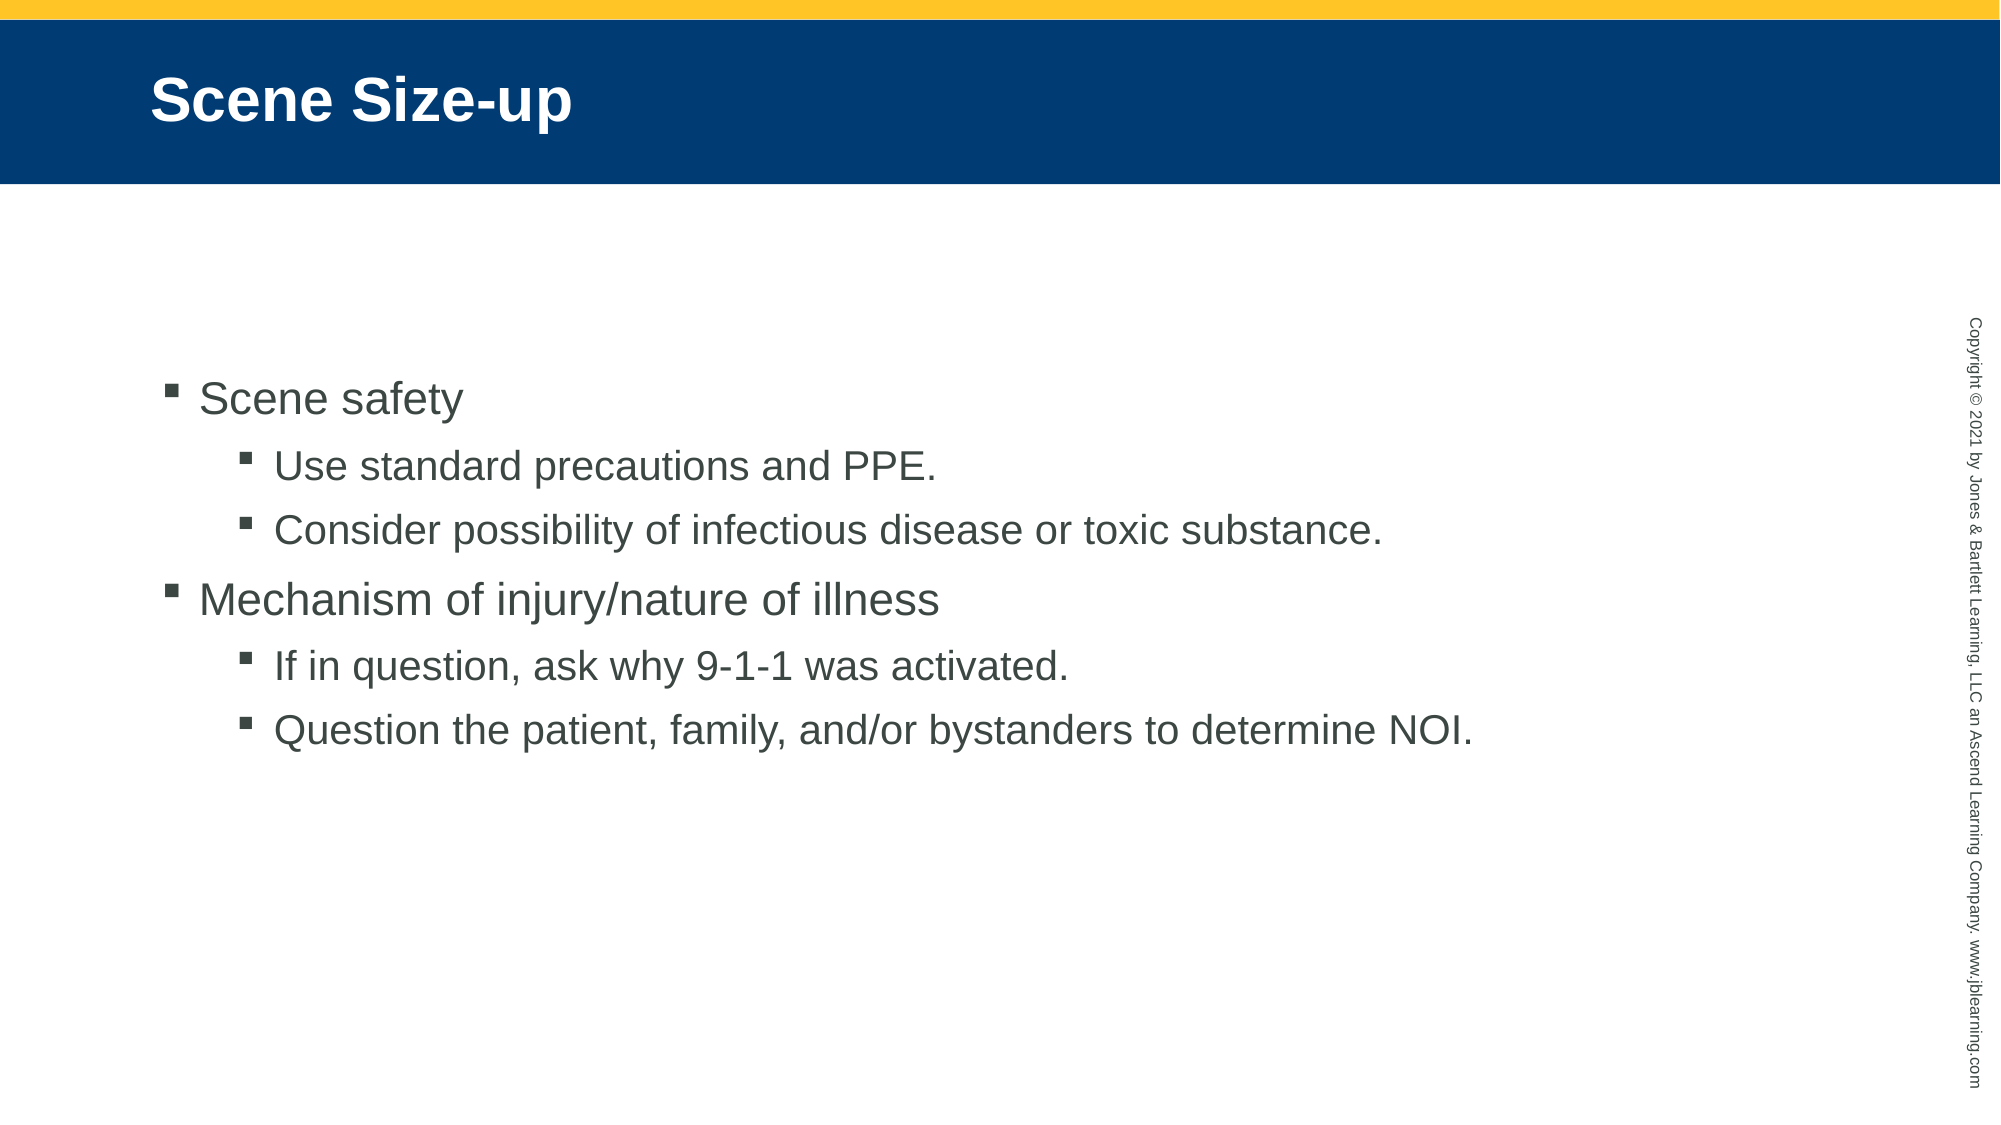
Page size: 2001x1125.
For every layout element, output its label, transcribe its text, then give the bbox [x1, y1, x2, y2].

list Scene safety Use standard precautions and PPE. Consider possibility of infectious disease or toxic substance. Mechanism of injury/nature of illness If in question, ask why 9-1-1 was activated. Question the patient, family, and/or bystanders to determine NOI. [146, 361, 1859, 1016]
title Scene Size-up [0, 19, 2000, 185]
